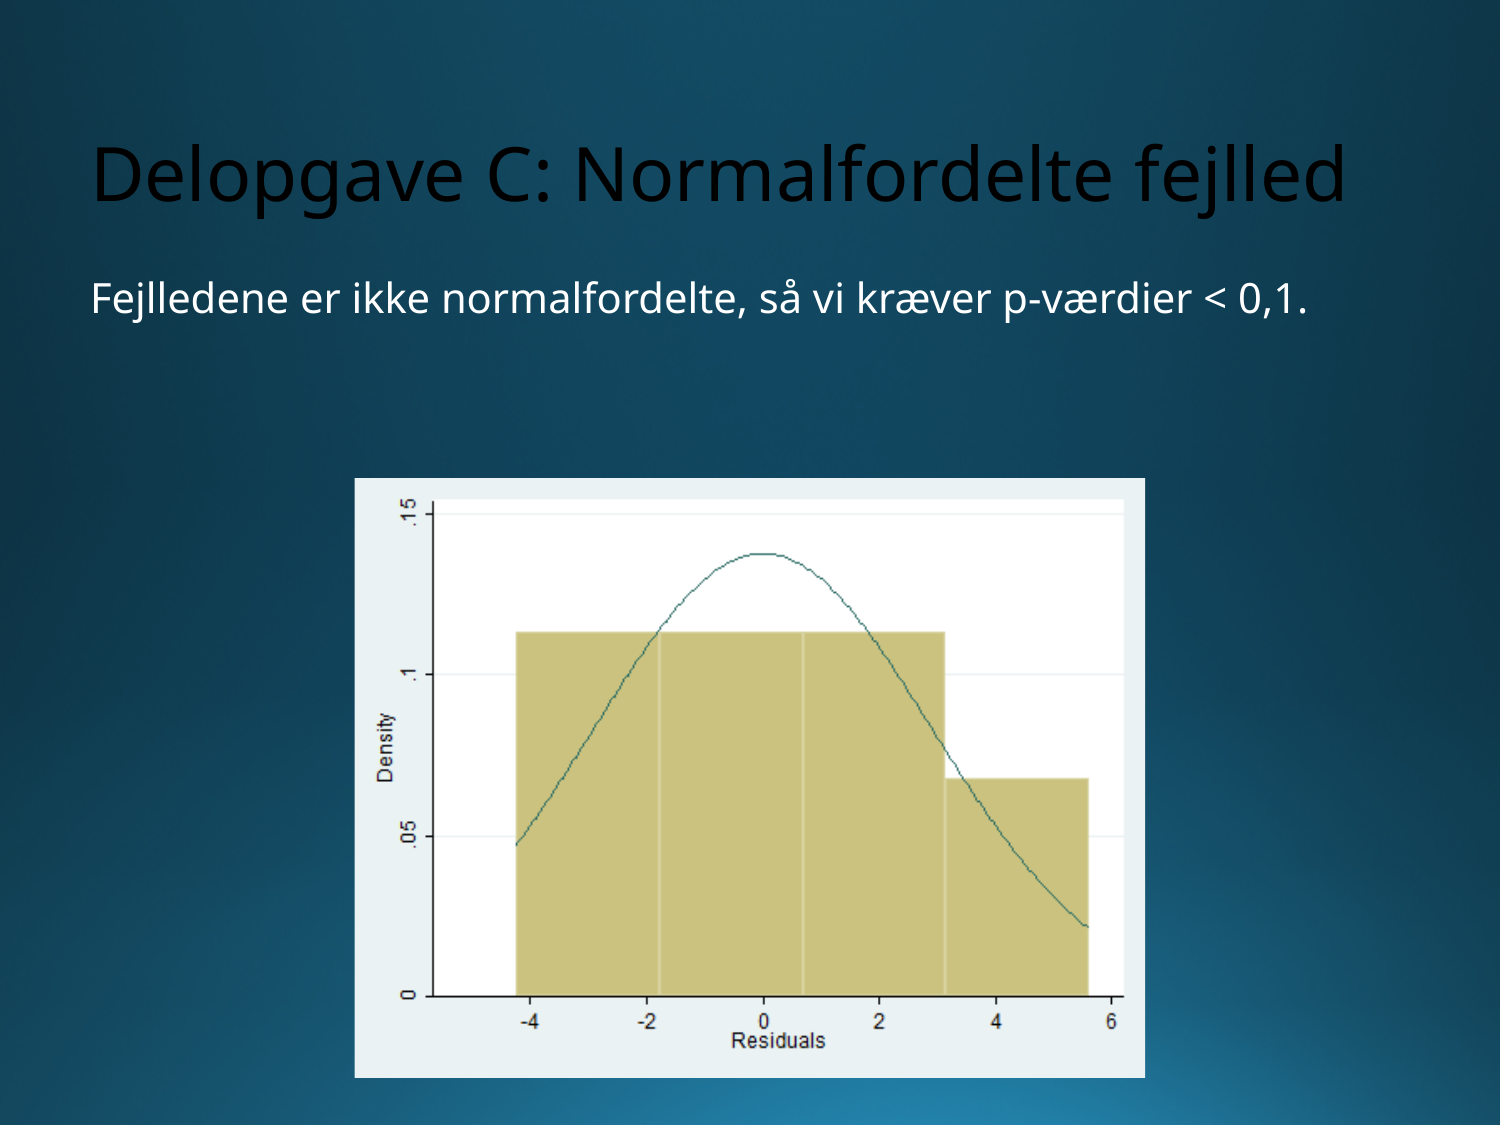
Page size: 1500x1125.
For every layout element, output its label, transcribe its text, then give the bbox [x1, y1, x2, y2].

title Delopgave C: Normalfordelte fejlled [75, 45, 1425, 233]
picture [0, 0, 1500, 1125]
list Fejlledene er ikke normalfordelte, så vi kræver p-værdier < 0,1. [75, 262, 1425, 1078]
text_box [354, 478, 1146, 1078]
